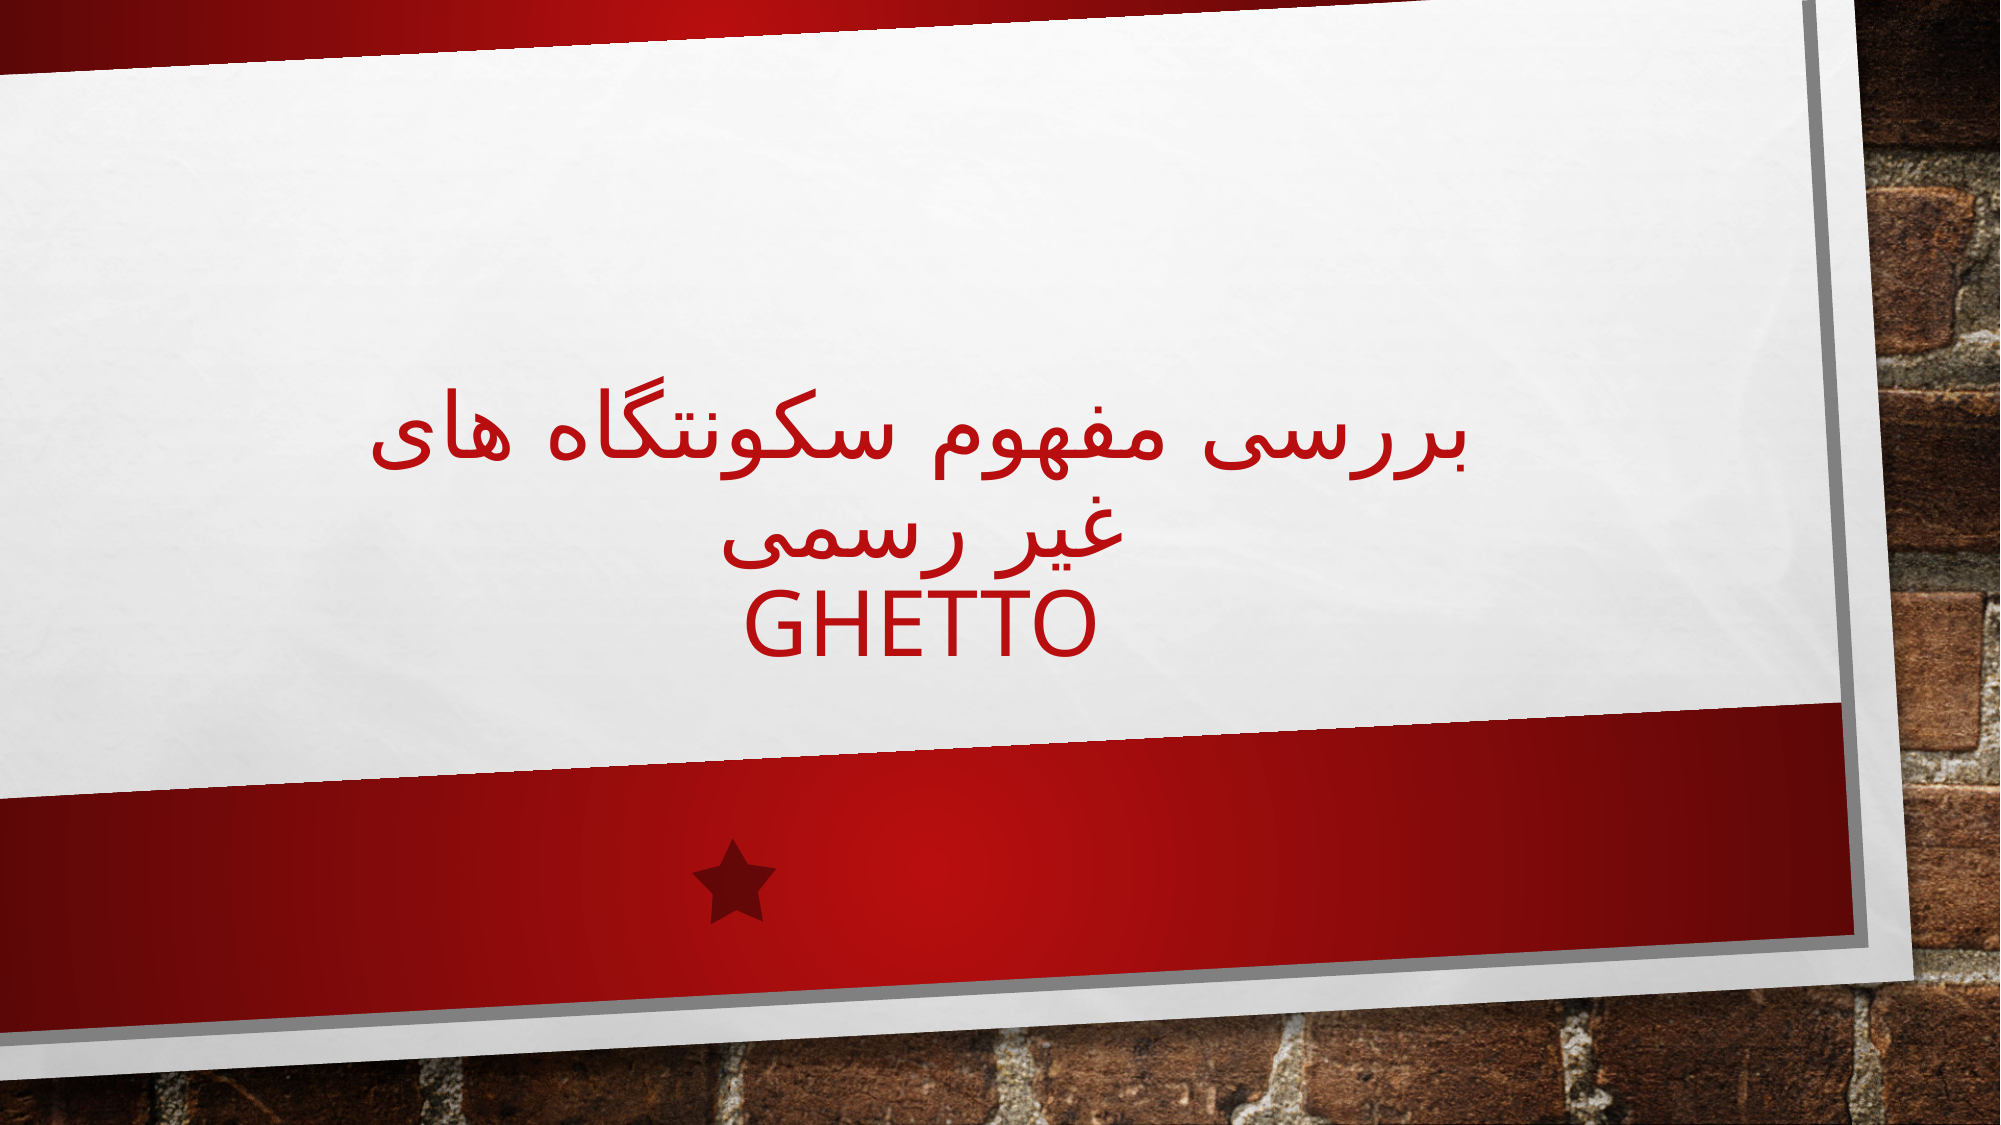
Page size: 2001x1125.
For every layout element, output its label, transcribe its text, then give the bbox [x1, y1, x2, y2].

picture [0, 0, 2000, 1125]
title بررسی مفهوم سکونتگاه های غیر رسمی Ghetto [284, 413, 1559, 684]
